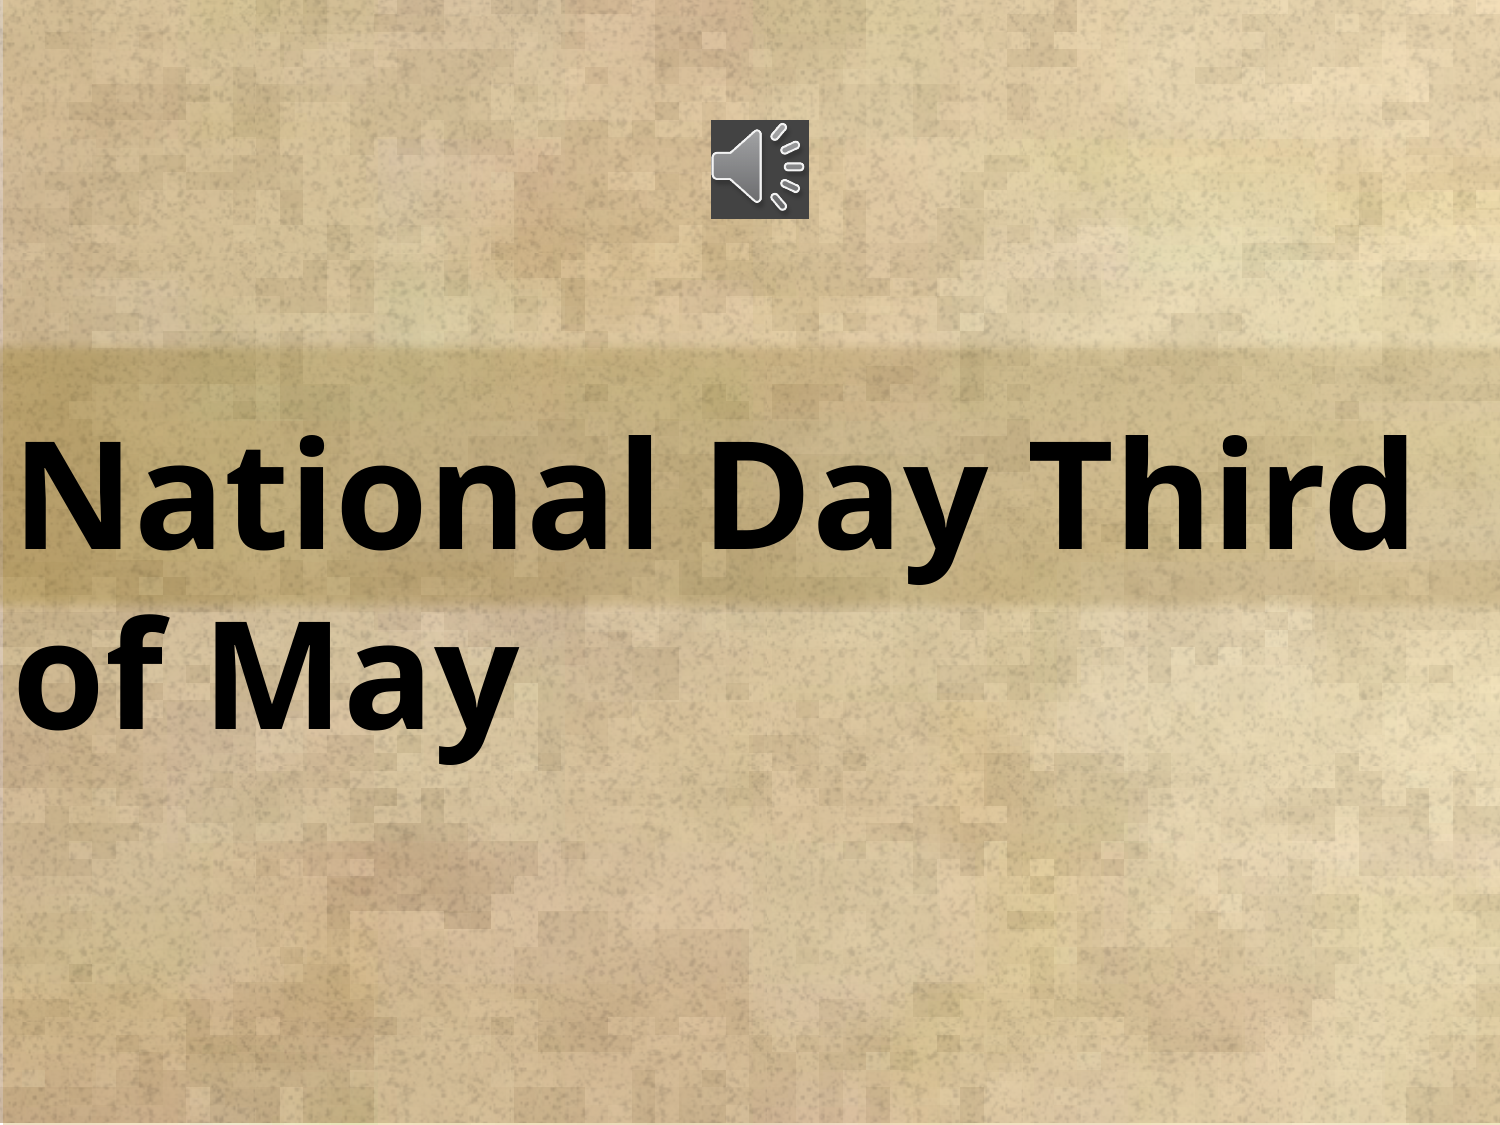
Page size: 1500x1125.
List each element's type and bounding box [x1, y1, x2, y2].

text_box [0, 174, 861, 1125]
picture [709, 119, 811, 220]
text_box [0, 0, 1500, 1125]
